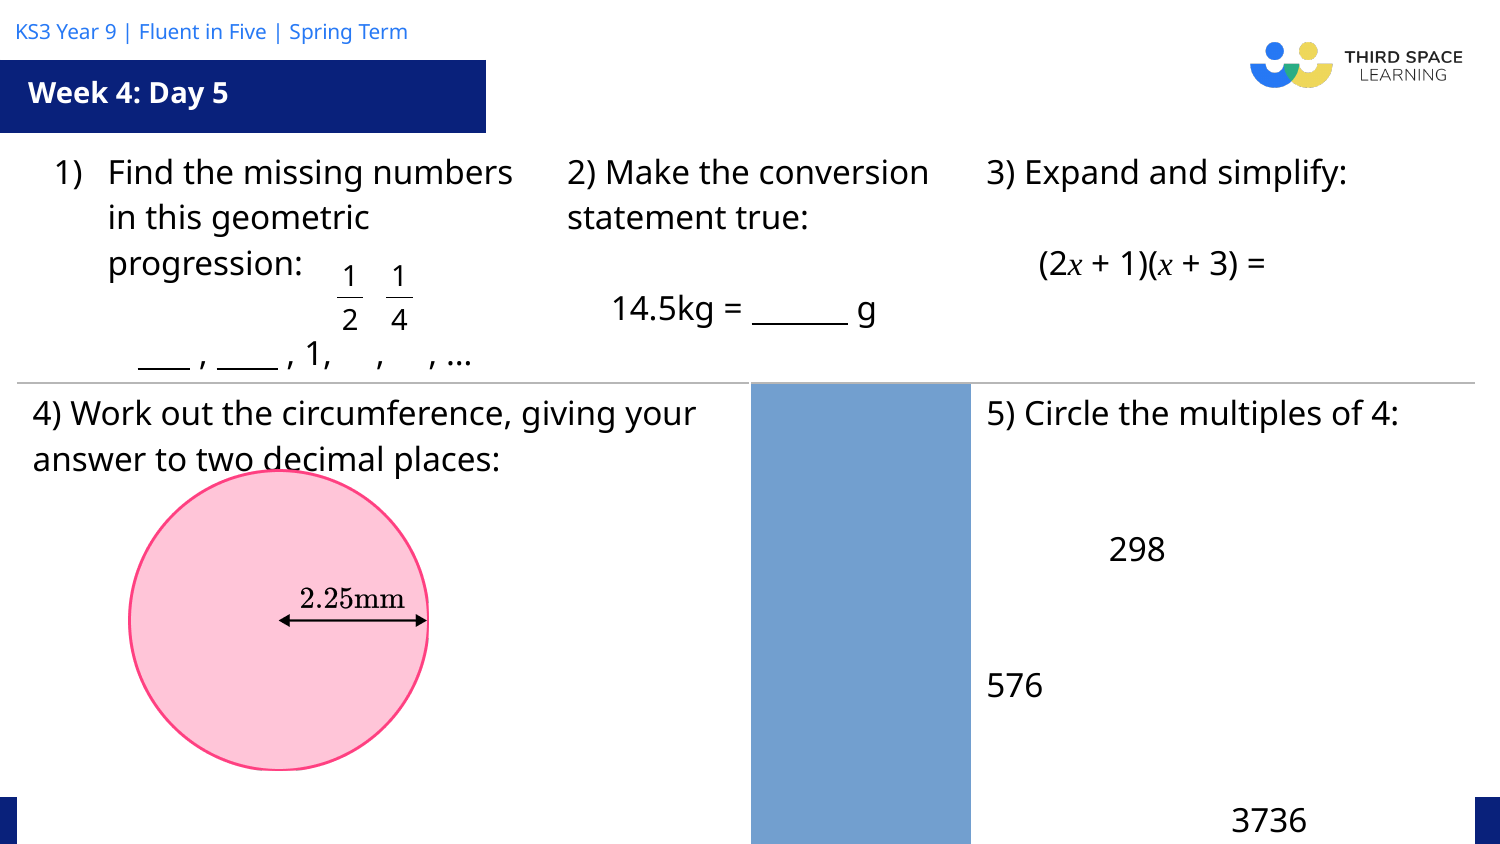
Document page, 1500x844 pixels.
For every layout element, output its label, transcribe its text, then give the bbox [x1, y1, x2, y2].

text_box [386, 257, 413, 337]
table_header 3) Expand and simplify: (2x + 1)(x + 3) = [972, 142, 1474, 382]
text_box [336, 257, 364, 337]
table_cell 4) Work out the circumference, giving your answer to two decimal places: [19, 384, 749, 844]
table_header 2) Make the conversion statement true: 14.5kg = g [553, 142, 971, 382]
text_box Week 4: Day 5 [13, 59, 383, 125]
picture [128, 469, 430, 771]
table_cell 5) Circle the multiples of 4: 298 576 3736 [972, 384, 1474, 844]
picture [1250, 33, 1465, 99]
table_header Find the missing numbers in this geometric progression: , , 1, , , … [19, 142, 551, 382]
